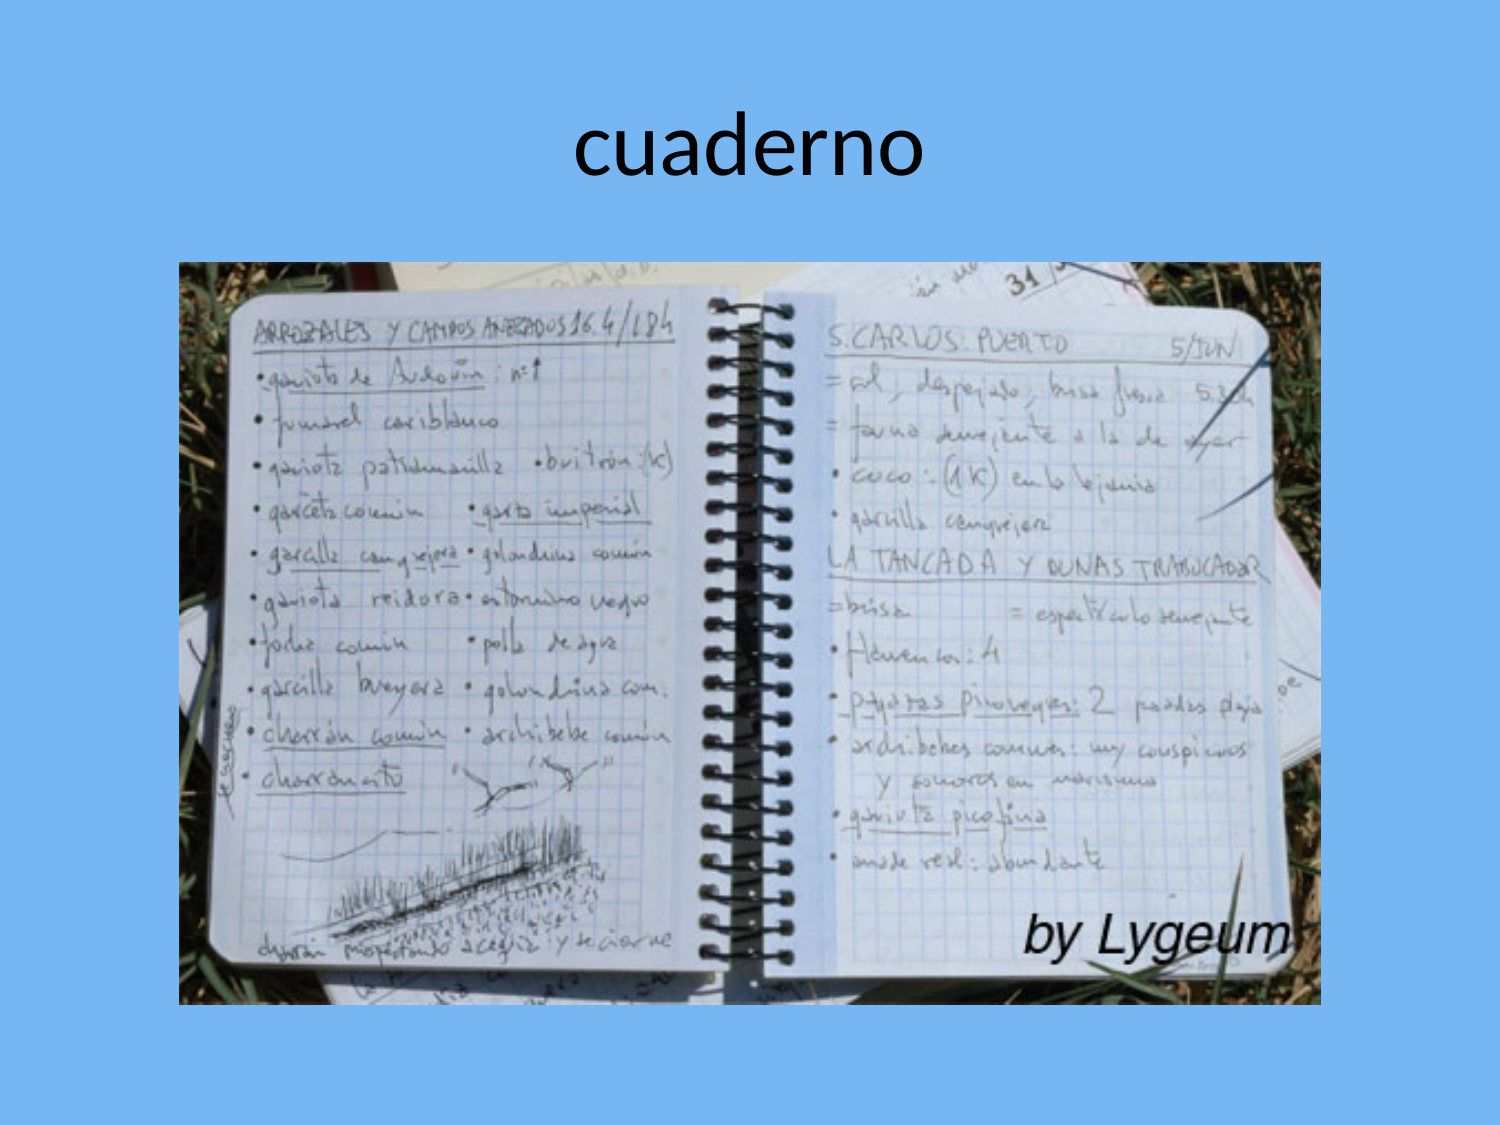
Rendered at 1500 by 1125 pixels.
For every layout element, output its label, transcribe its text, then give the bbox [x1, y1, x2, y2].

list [74, 262, 1426, 1006]
title cuaderno [75, 45, 1425, 233]
